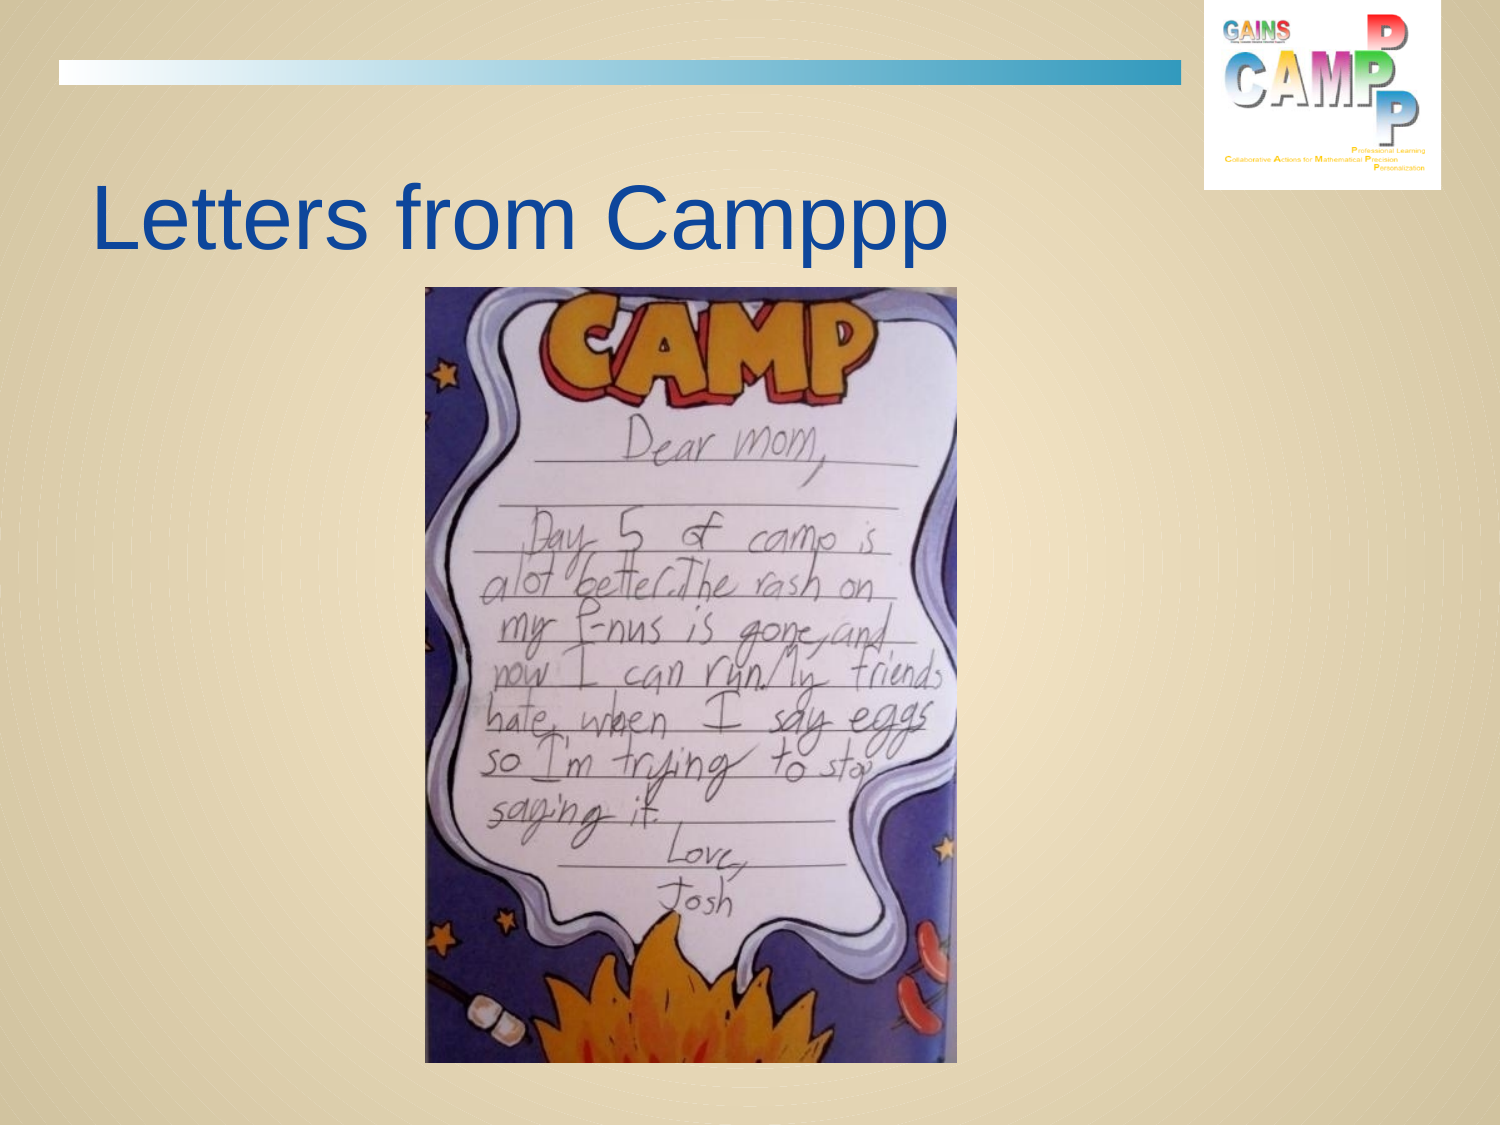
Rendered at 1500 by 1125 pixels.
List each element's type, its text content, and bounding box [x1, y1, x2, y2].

title Letters from Camppp [74, 124, 1426, 301]
picture [1204, 0, 1442, 190]
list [424, 287, 957, 1063]
